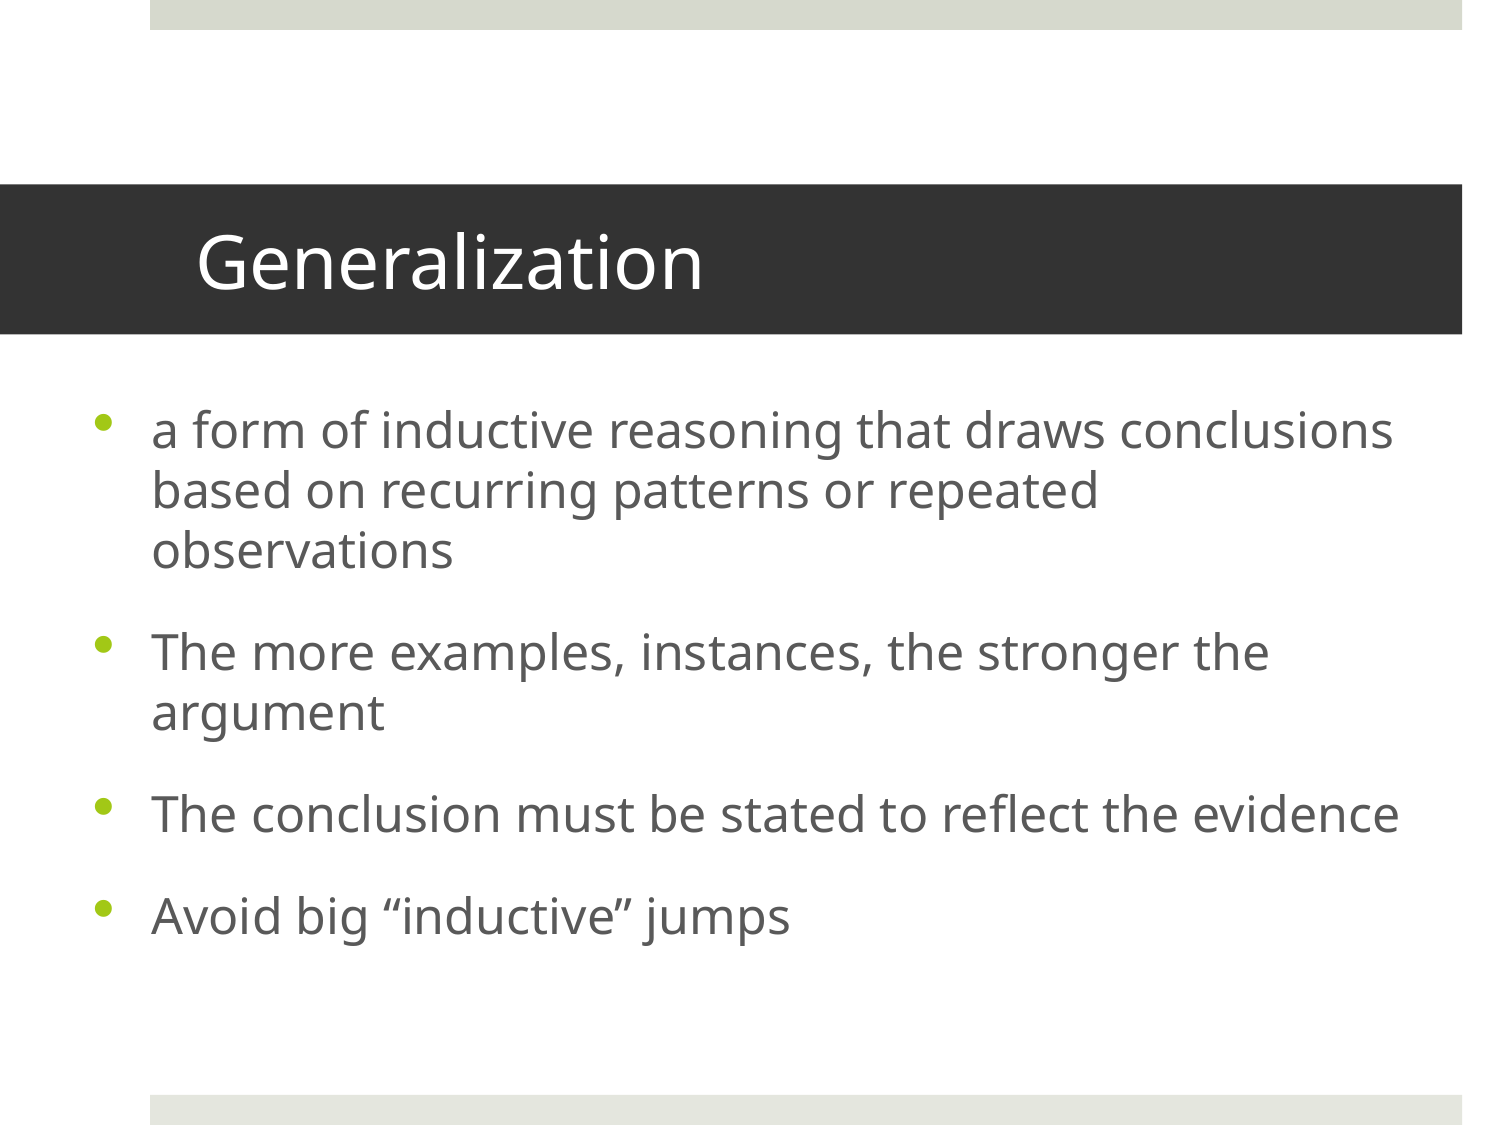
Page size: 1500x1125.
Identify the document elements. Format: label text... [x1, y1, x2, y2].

list a form of inductive reasoning that draws conclusions based on recurring patterns or repeated observations The more examples, instances, the stronger the argument The conclusion must be stated to reflect the evidence Avoid big “inductive” jumps [79, 391, 1432, 1031]
title Generalization [0, 184, 1463, 335]
